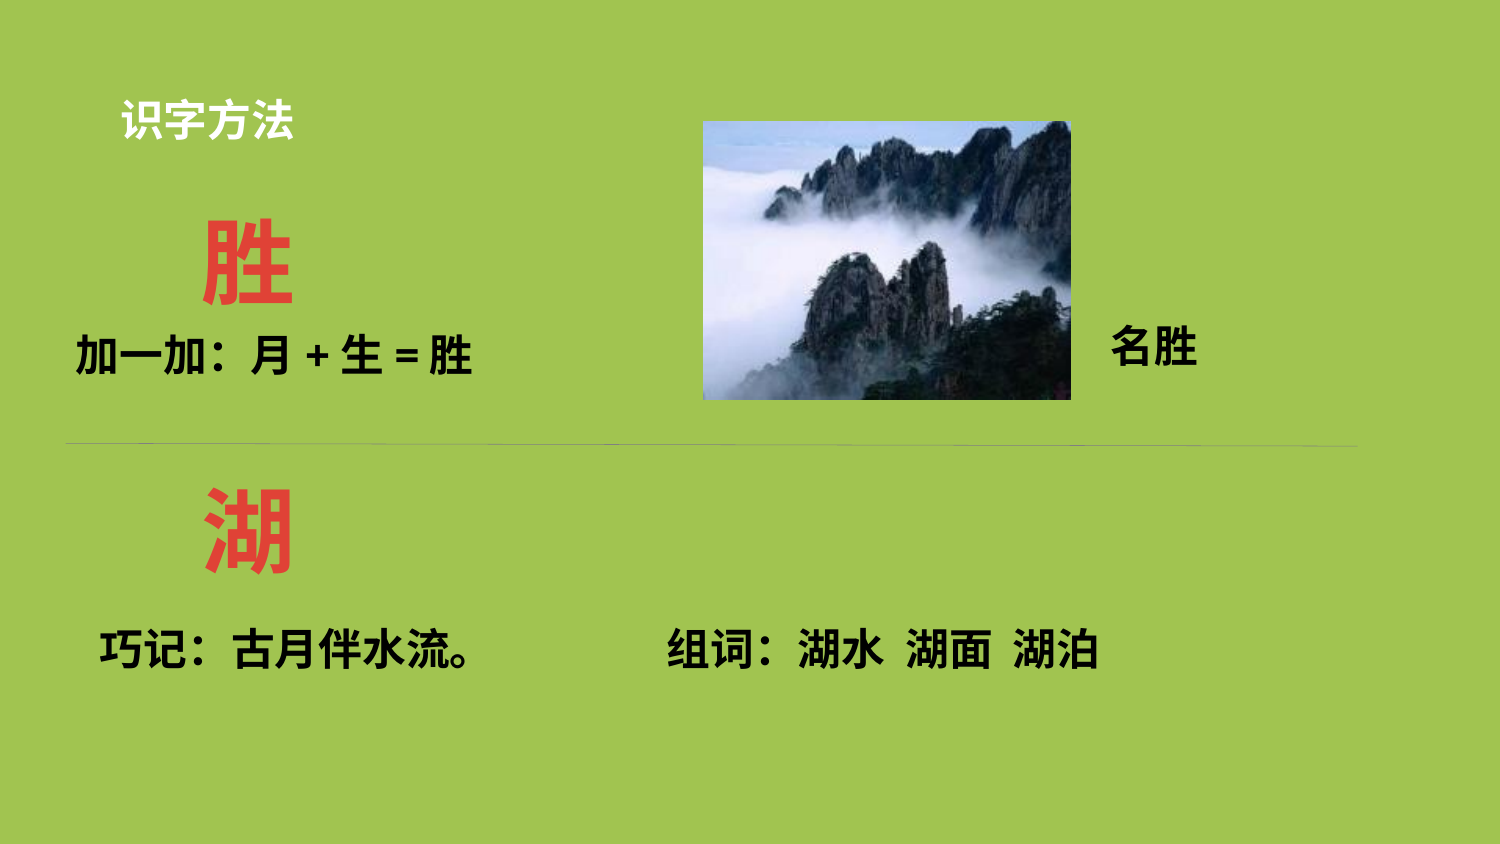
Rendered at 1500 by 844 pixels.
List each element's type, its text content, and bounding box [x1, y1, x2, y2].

text_box 组词：湖水 湖面 湖泊 [655, 616, 1388, 680]
text_box 胜 [190, 197, 307, 322]
text_box 湖 [190, 467, 307, 592]
text_box 名胜 [1099, 312, 1234, 377]
text_box 巧记：古月伴水流。 [88, 616, 506, 680]
picture [702, 121, 1071, 400]
text_box 识字方法 [78, 80, 337, 158]
text_box 加一加：月+生=胜 [64, 322, 486, 387]
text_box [65, 443, 1358, 447]
